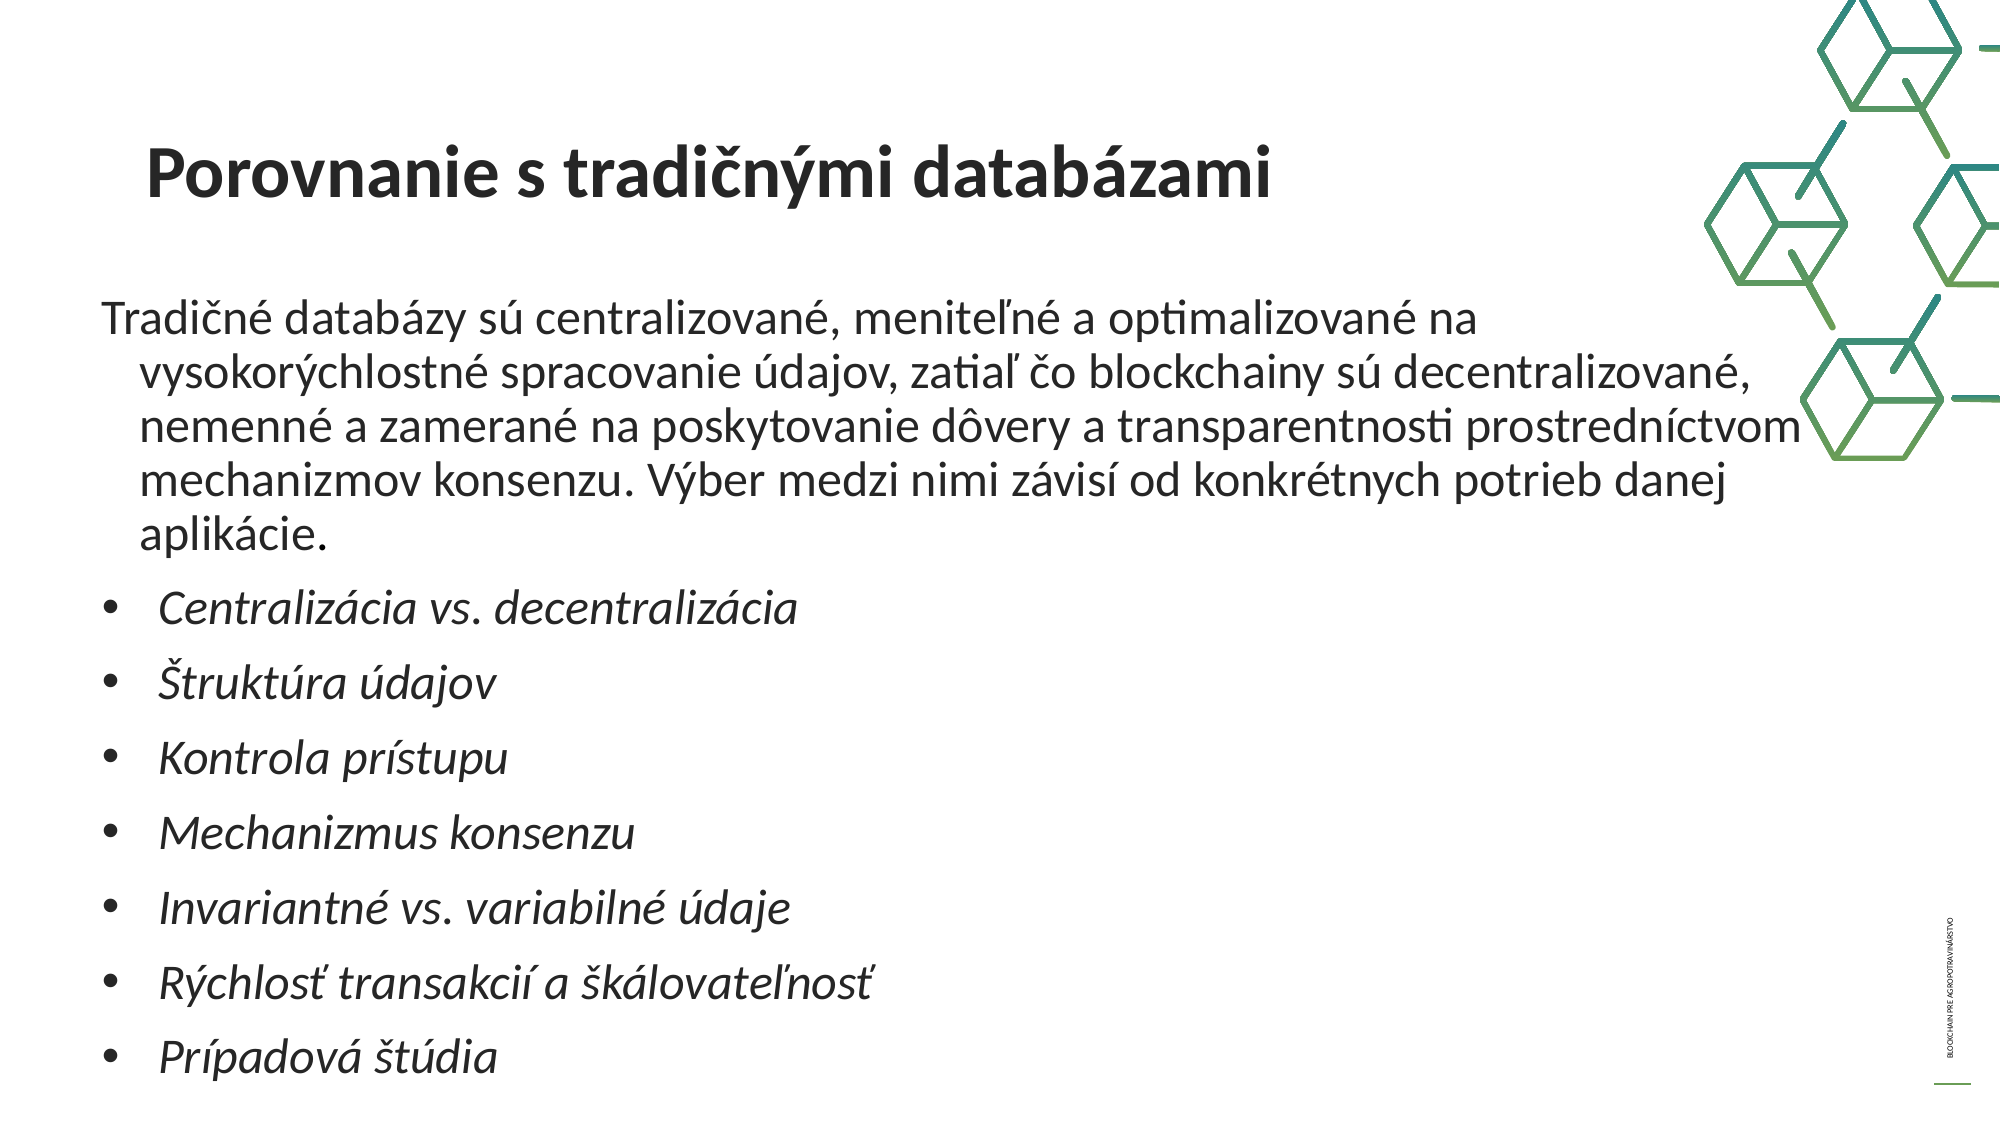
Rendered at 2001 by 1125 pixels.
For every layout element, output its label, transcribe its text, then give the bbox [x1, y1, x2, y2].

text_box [1703, 0, 2000, 462]
list Porovnanie s tradičnými databázami [130, 124, 1698, 337]
list Tradičné databázy sú centralizované, meniteľné a optimalizované na vysokorýchlostné spracovanie údajov, zatiaľ čo blockchainy sú decentralizované, nemenné a zamerané na poskytovanie dôvery a transparentnosti prostredníctvom mechanizmov konsenzu. Výber medzi nimi závisí od konkrétnych potrieb danej aplikácie. Centralizácia vs. decentralizácia Štruktúra údajov Kontrola prístupu Mechanizmus konsenzu Invariantné vs. variabilné údaje Rýchlosť transakcií a škálovateľnosť Prípadová štúdia [86, 283, 1825, 1054]
